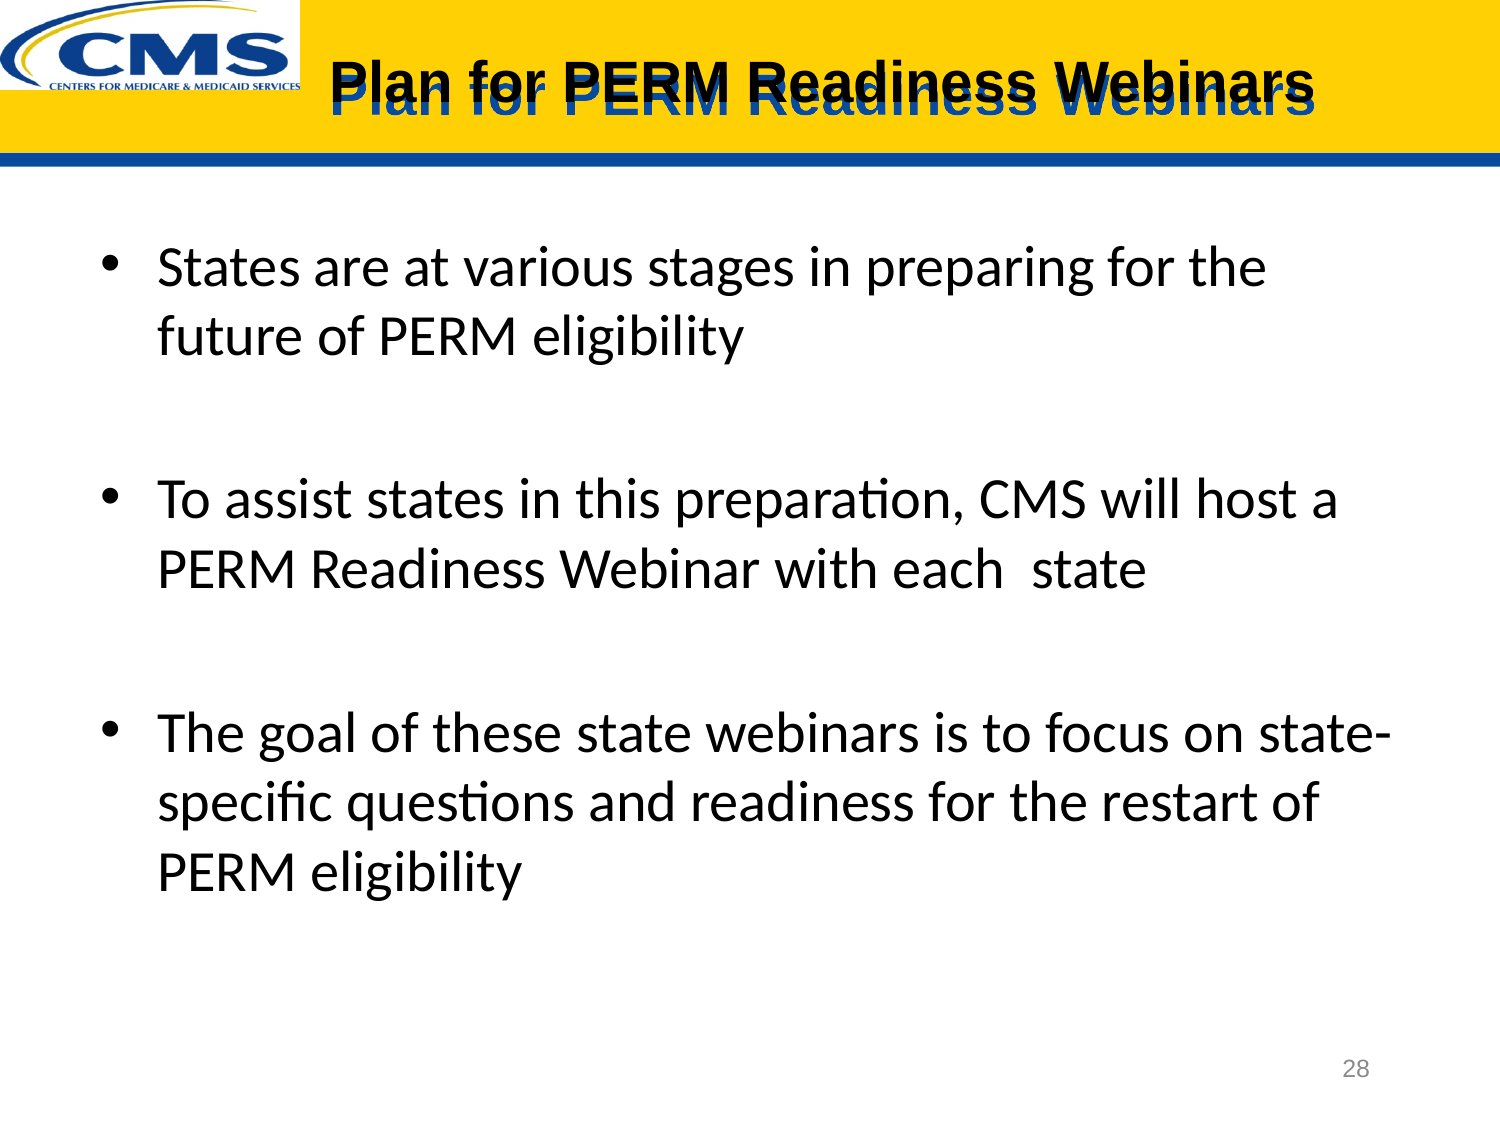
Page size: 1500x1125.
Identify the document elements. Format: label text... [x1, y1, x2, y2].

slide_number 28 [1275, 1037, 1438, 1098]
title Plan for PERM Readiness Webinars [0, 22, 1500, 137]
picture [0, 0, 300, 90]
list States are at various stages in preparing for the future of PERM eligibility To assist states in this preparation, CMS will host a PERM Readiness Webinar with each state The goal of these state webinars is to focus on state-specific questions and readiness for the restart of PERM eligibility [85, 220, 1436, 1043]
